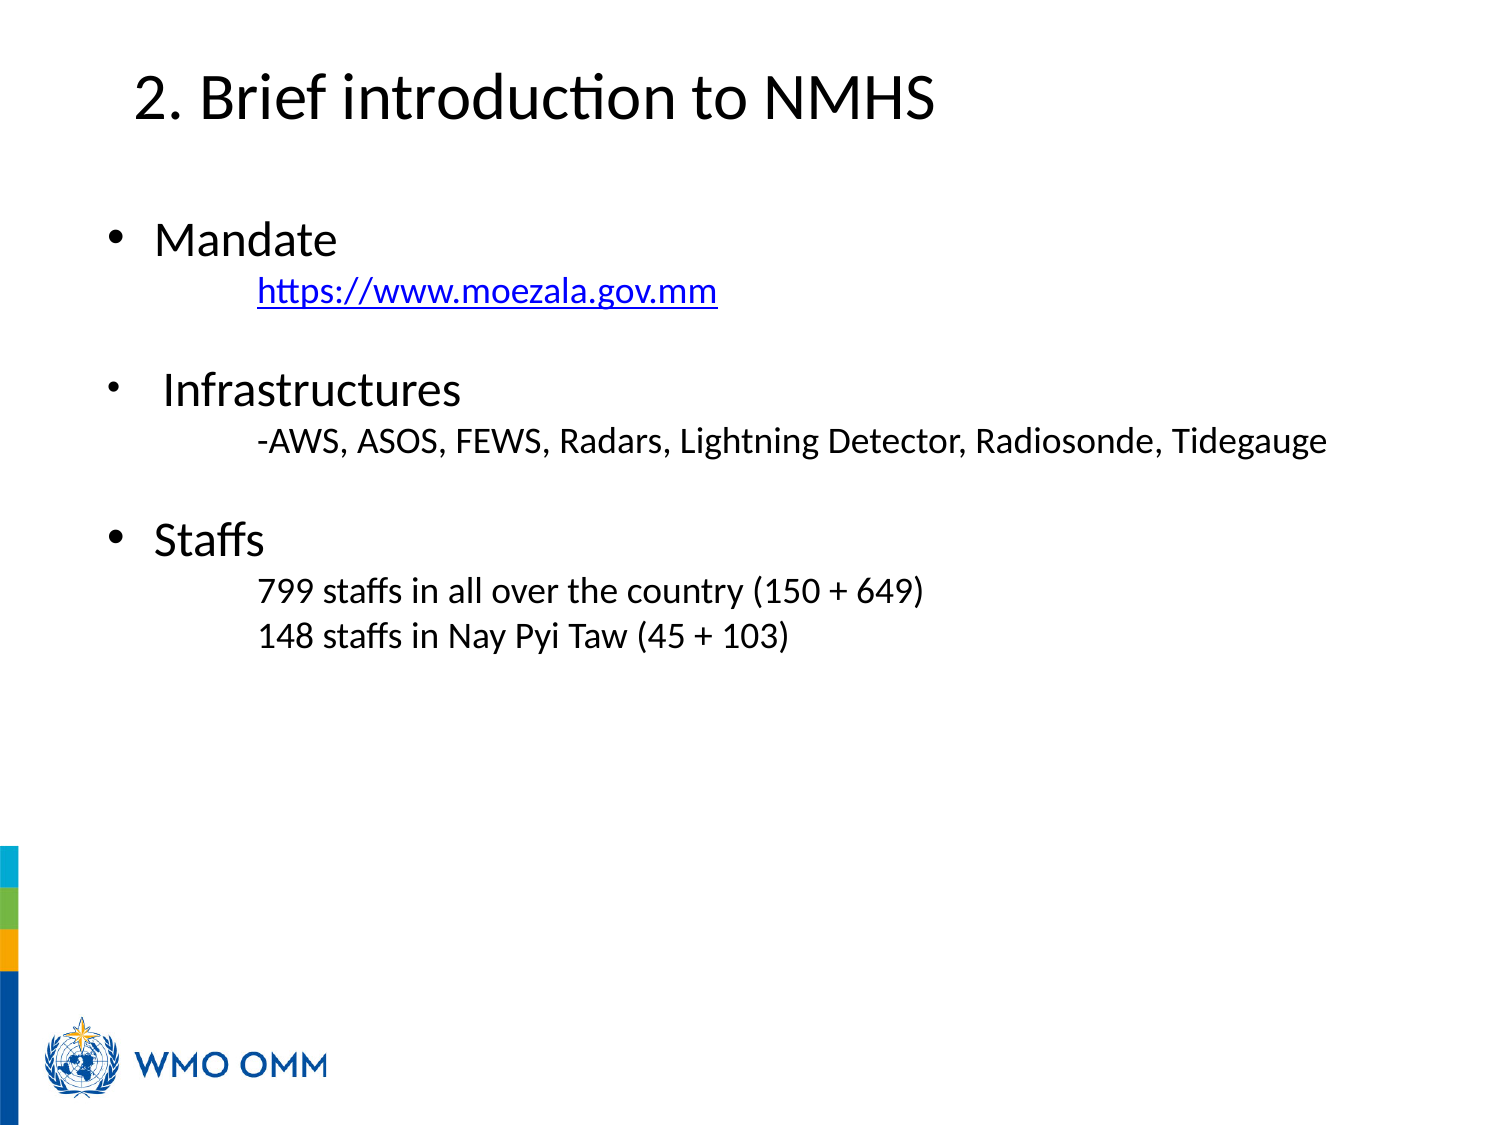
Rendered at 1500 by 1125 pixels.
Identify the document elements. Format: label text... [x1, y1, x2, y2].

text_box 2. Brief introduction to NMHS [20, 62, 1050, 200]
text_box Mandate https://www.moezala.gov.mm Infrastructures -AWS, ASOS, FEWS, Radars, Lightning Detector, Radiosonde, Tidegauge Staffs 799 staffs in all over the country (150 + 649) 148 staffs in Nay Pyi Taw (45 + 103) [92, 199, 1344, 799]
picture [0, 845, 327, 1125]
